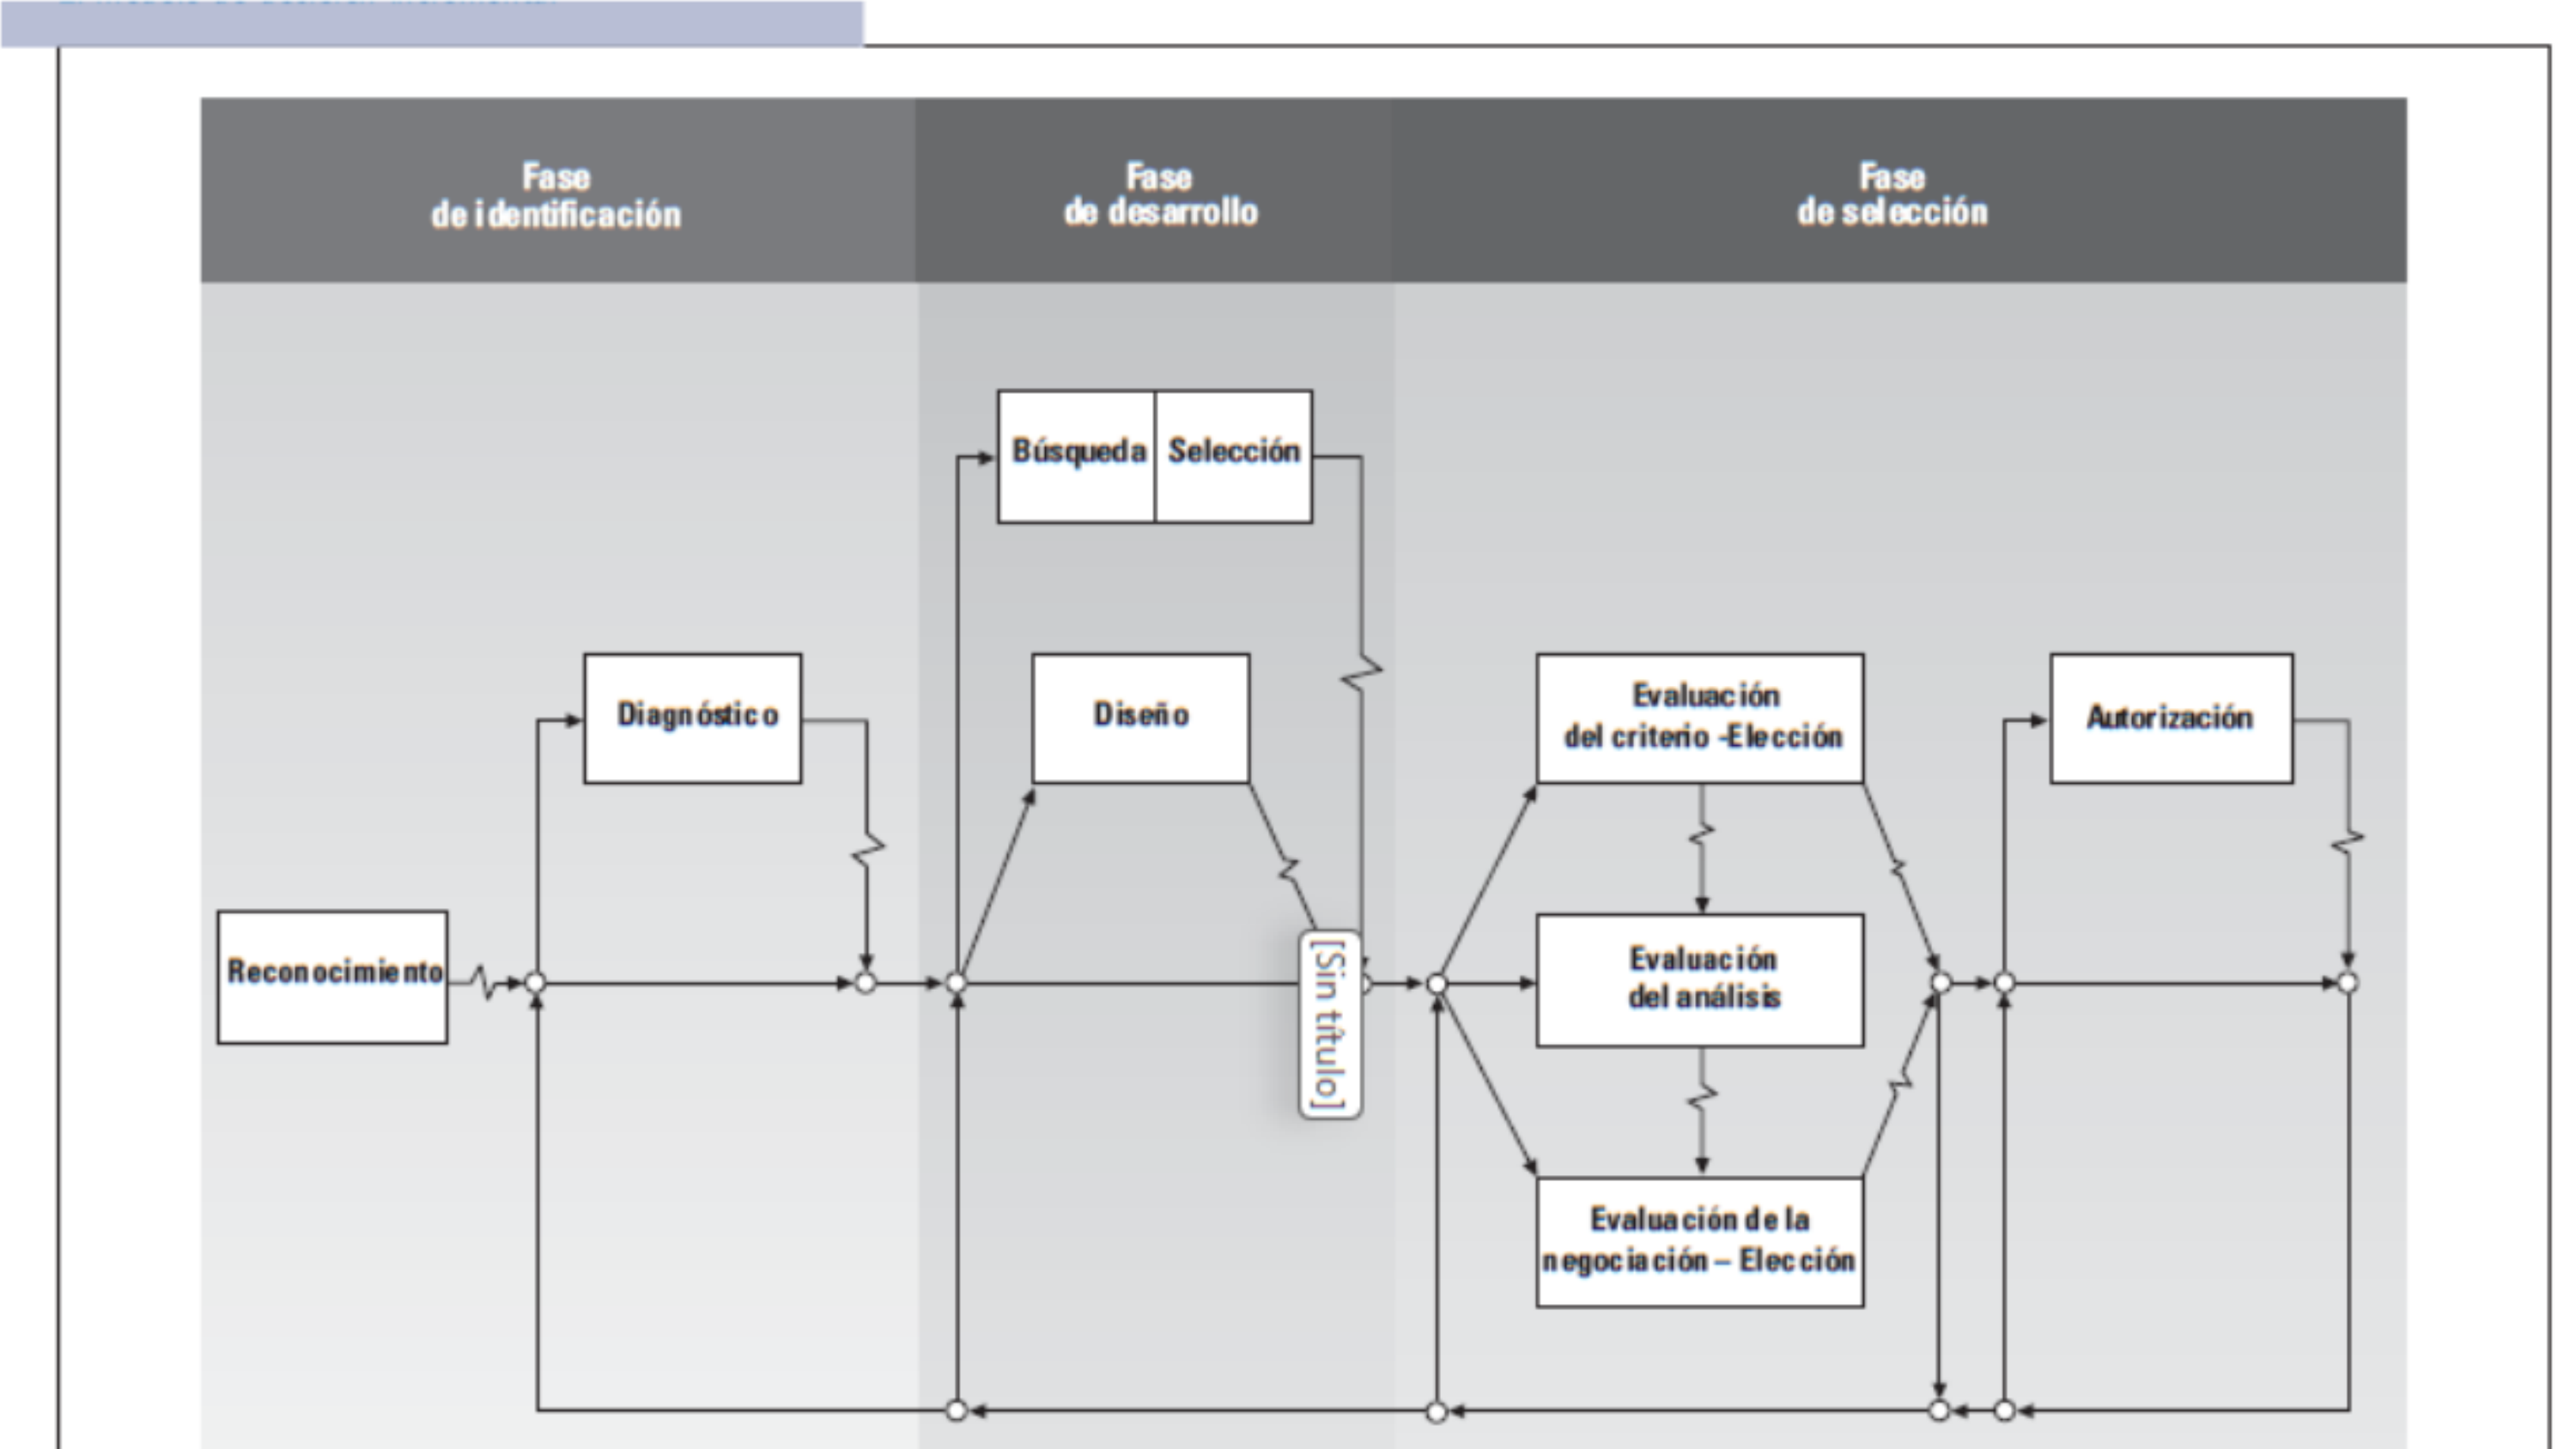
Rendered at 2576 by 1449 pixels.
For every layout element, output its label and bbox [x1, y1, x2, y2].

list [563, 0, 2013, 1449]
picture [3, 3, 563, 1449]
picture [2013, 3, 2573, 1449]
